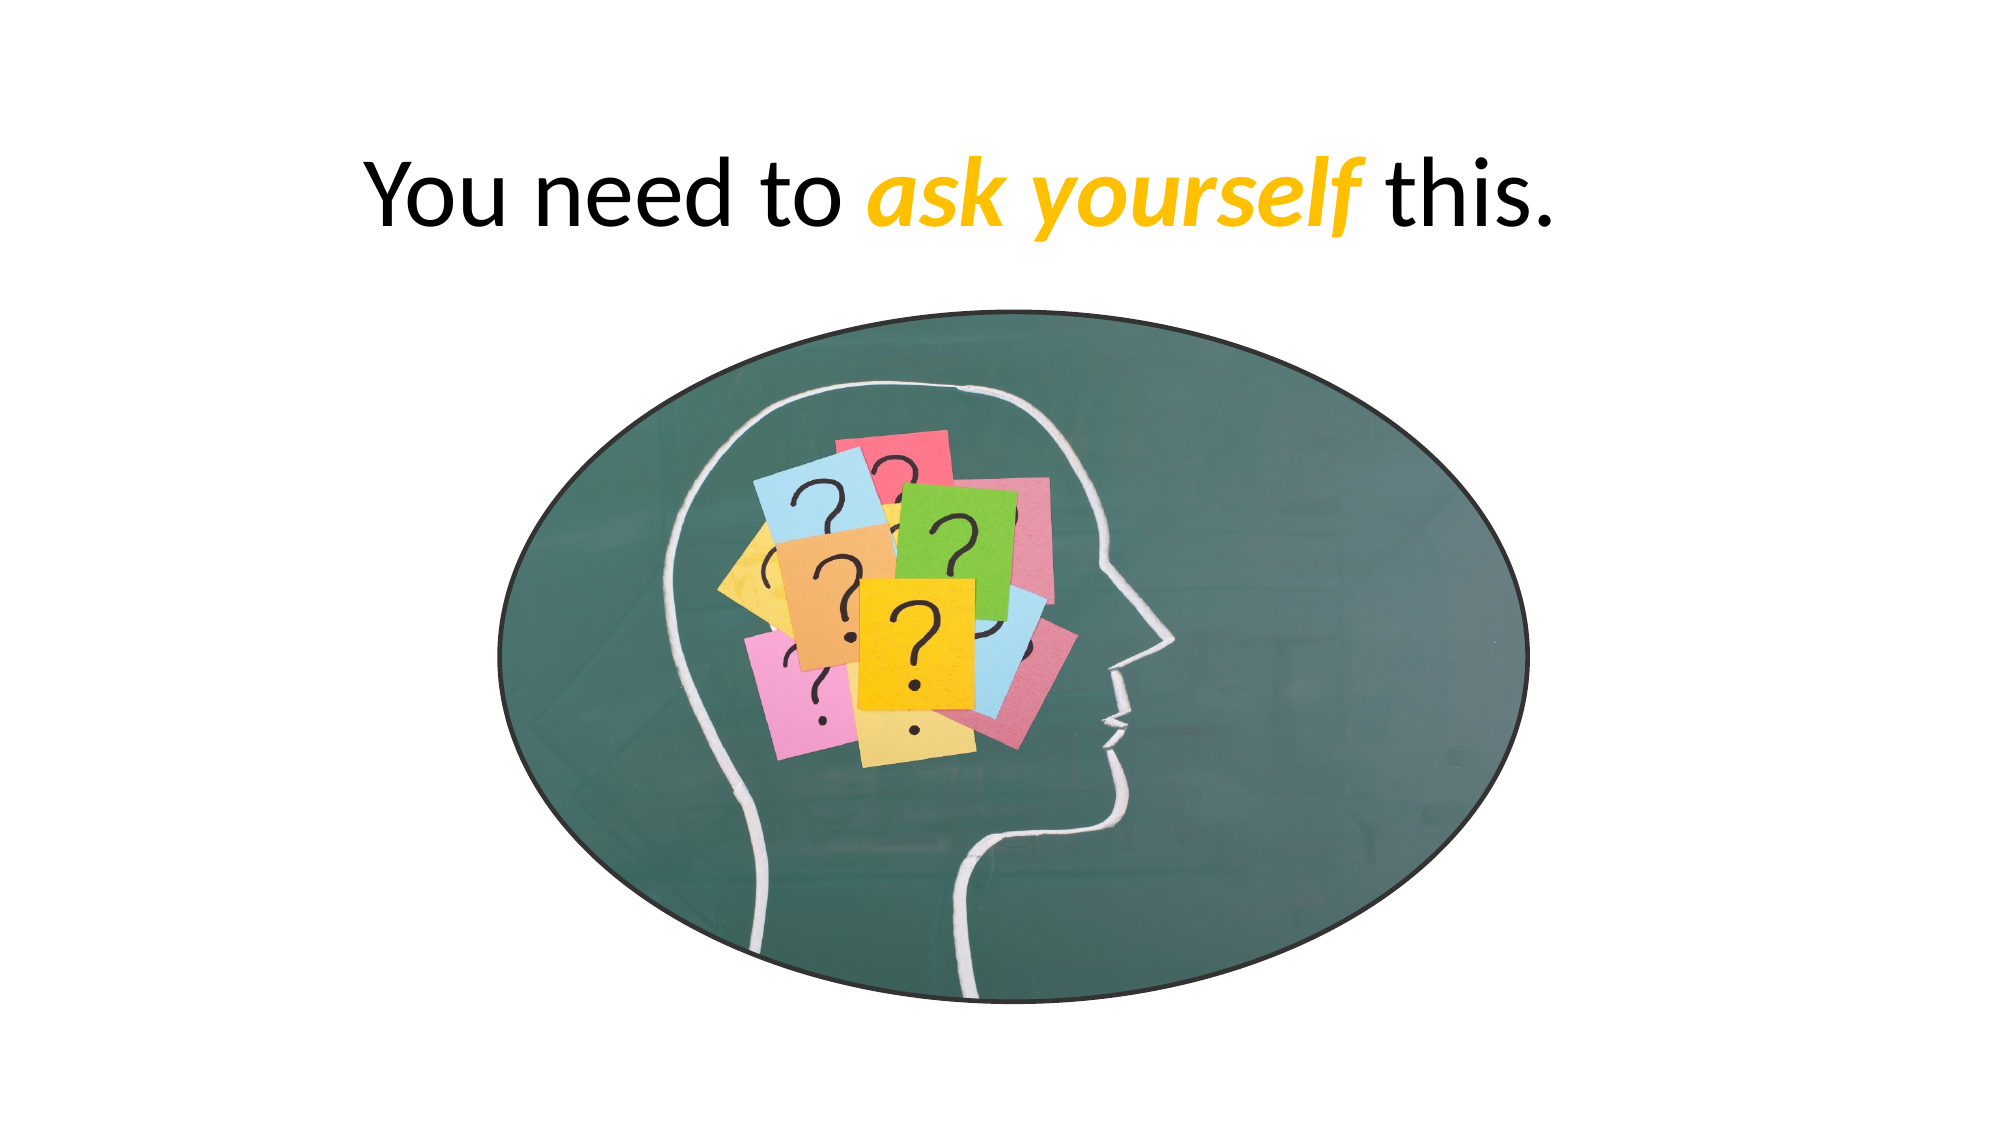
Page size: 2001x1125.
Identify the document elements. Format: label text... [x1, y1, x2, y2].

list You need to ask yourself this. [98, 132, 1823, 677]
picture [499, 311, 1528, 1002]
